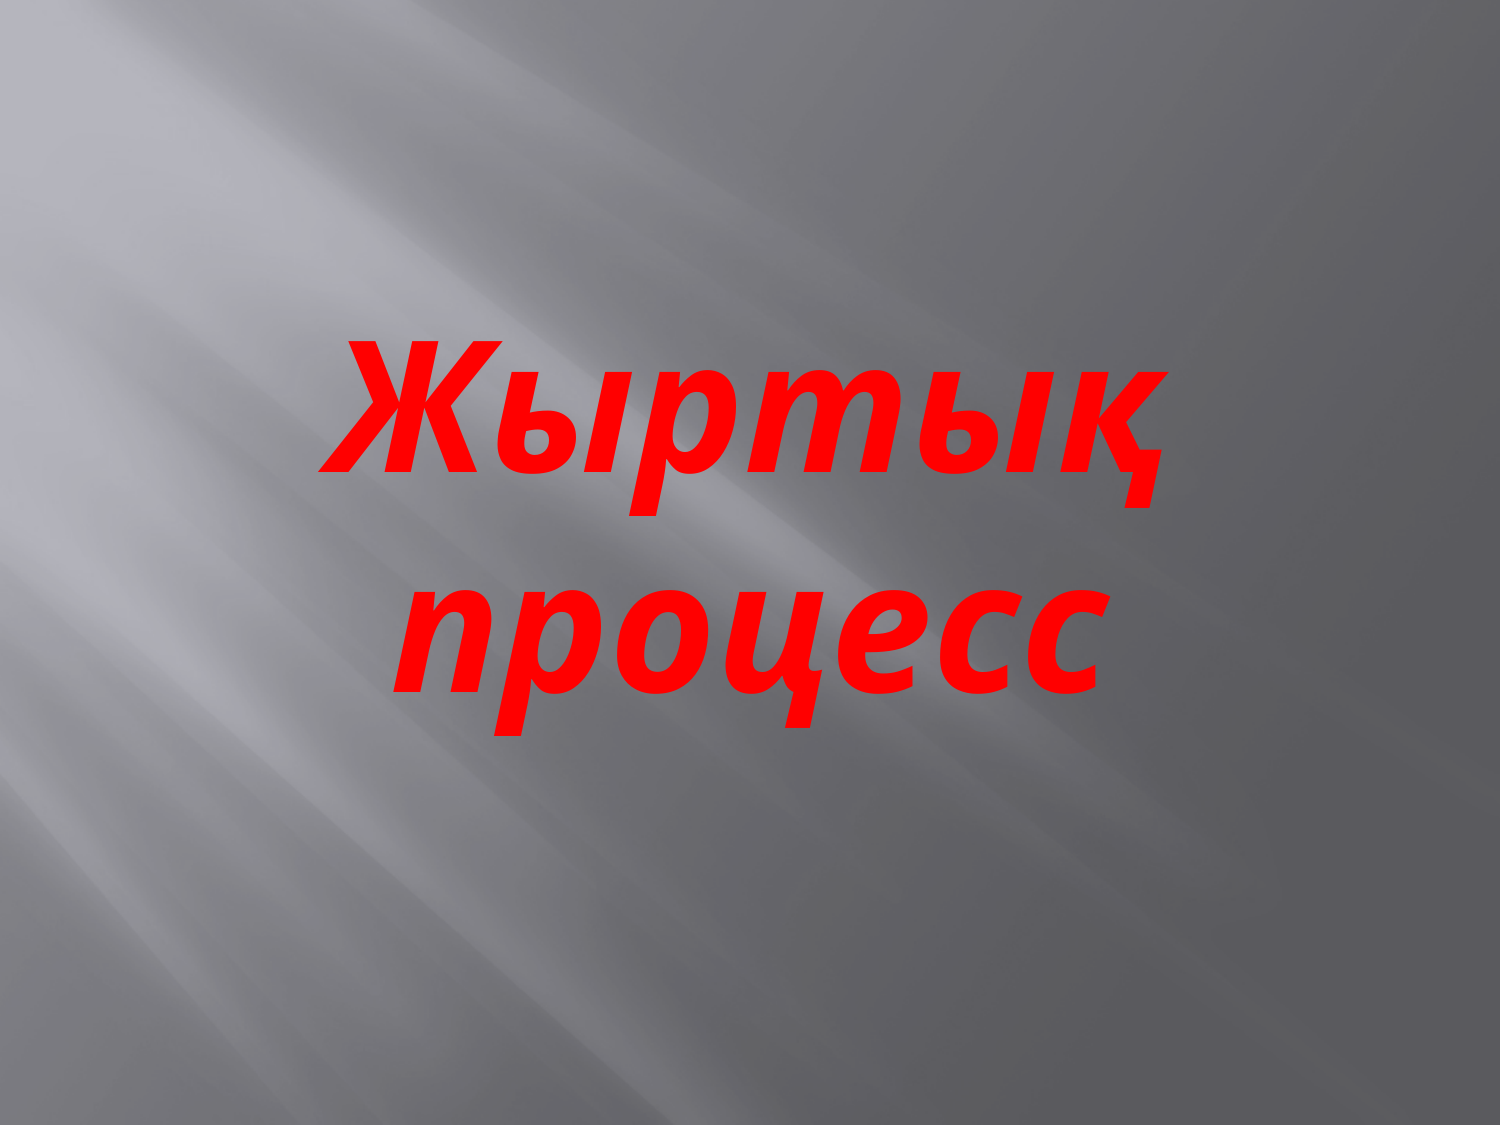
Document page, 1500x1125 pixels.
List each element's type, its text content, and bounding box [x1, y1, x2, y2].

title Жыртық процесс [75, 45, 1425, 973]
